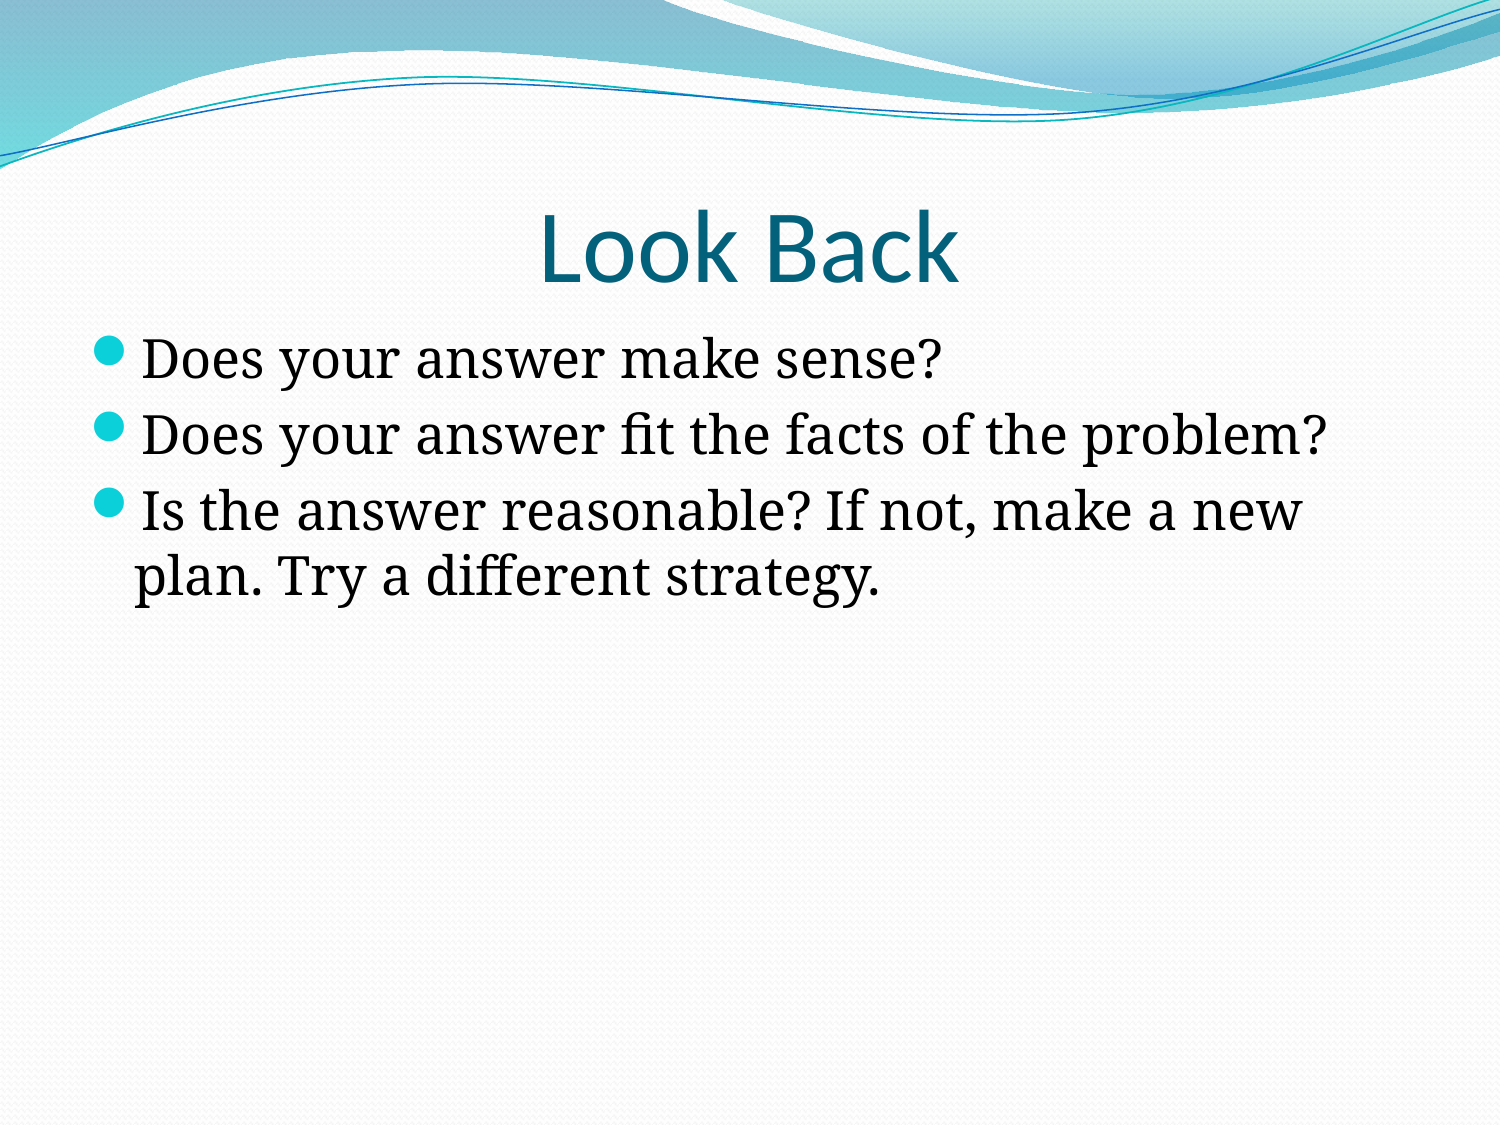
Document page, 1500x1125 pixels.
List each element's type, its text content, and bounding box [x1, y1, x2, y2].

title Look Back [75, 115, 1425, 303]
list Does your answer make sense? Does your answer fit the facts of the problem? Is the answer reasonable? If not, make a new plan. Try a different strategy. [75, 317, 1425, 1038]
